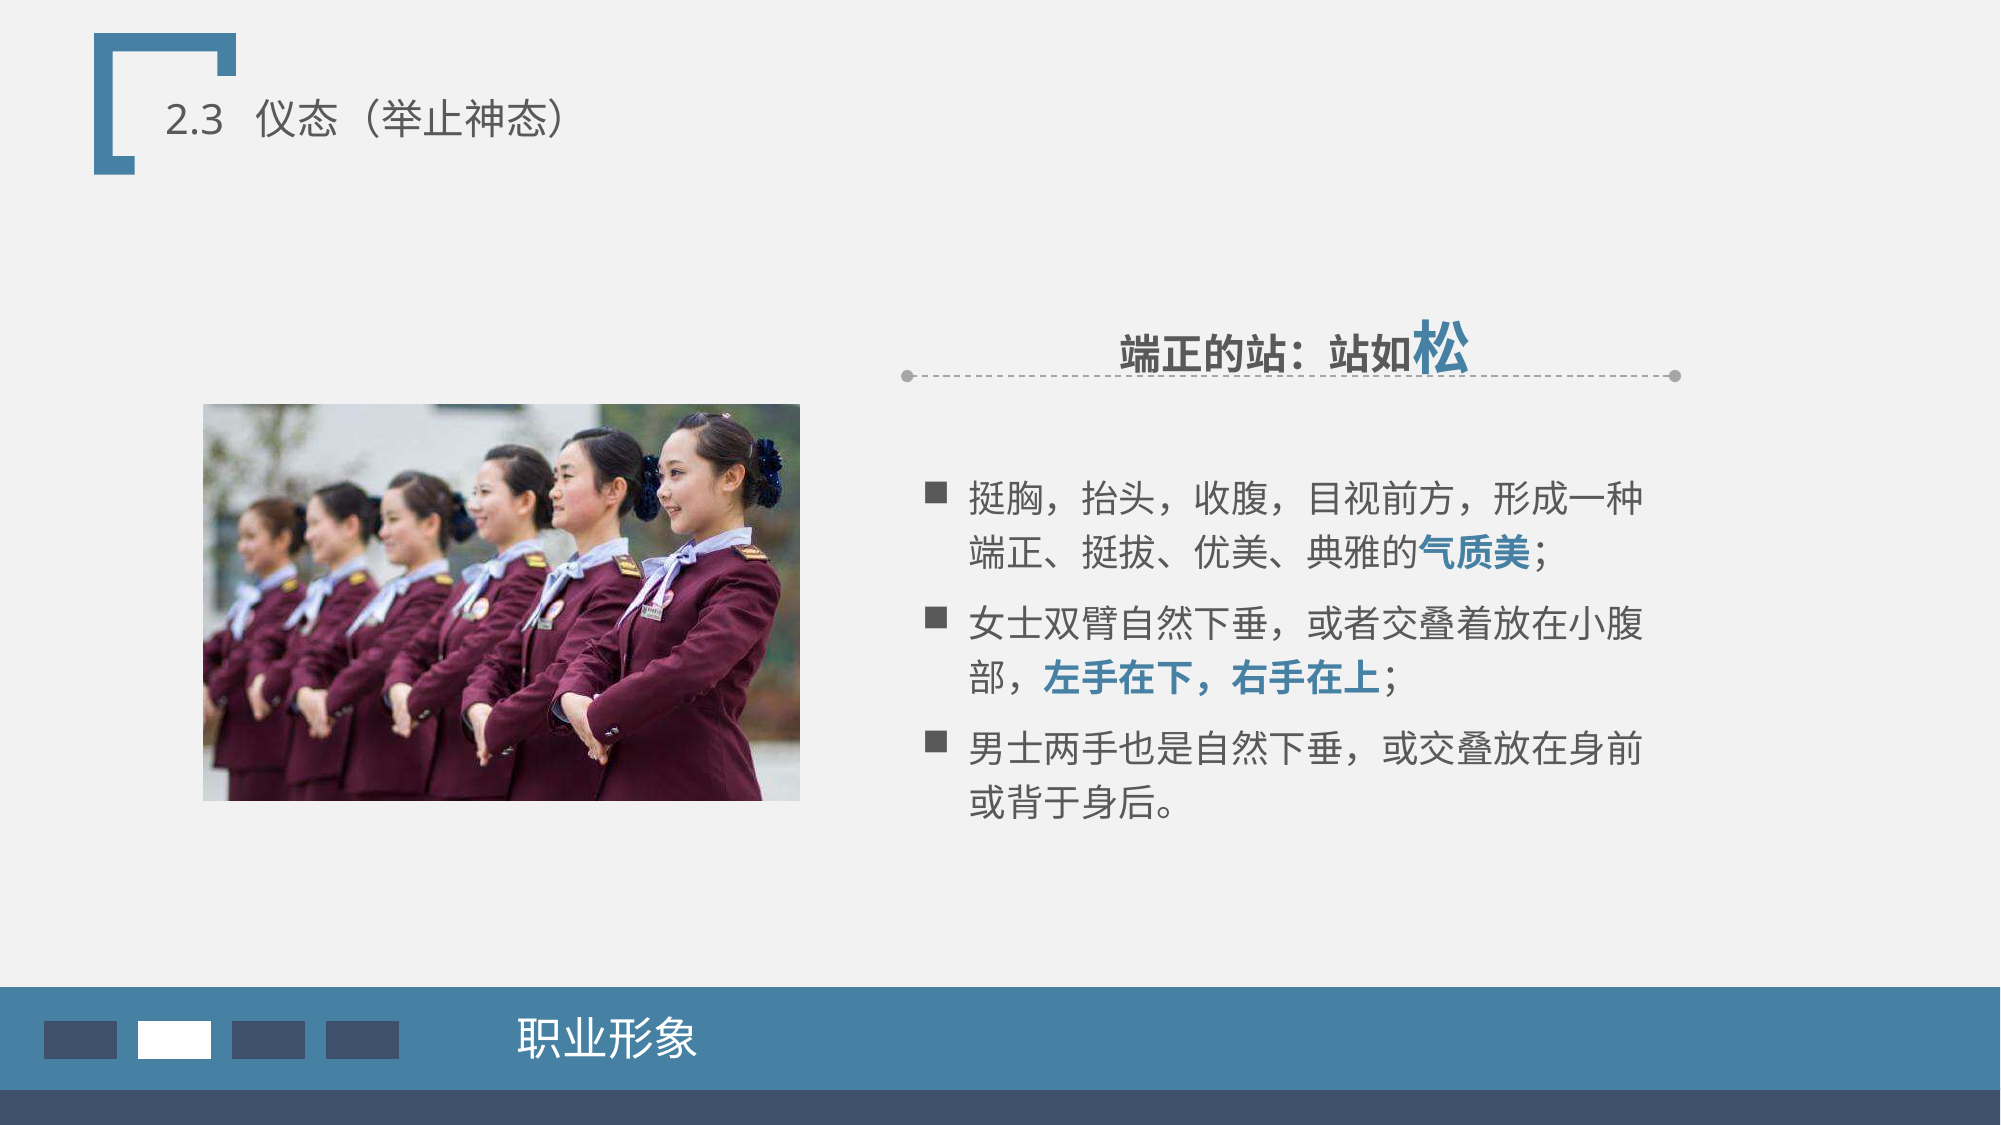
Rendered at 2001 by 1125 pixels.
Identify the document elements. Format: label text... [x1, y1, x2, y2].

text_box 端正的站：站如松 [911, 268, 1680, 389]
picture [203, 404, 800, 801]
text_box 挺胸，抬头，收腹，目视前方，形成一种端正、挺拔、优美、典雅的气质美； 女士双臂自然下垂，或者交叠着放在小腹部，左手在下，右手在上； 男士两手也是自然下垂，或交叠放在身前或背于身后。 [907, 458, 1680, 831]
text_box 2.3 仪态（举止神态） [150, 85, 741, 151]
